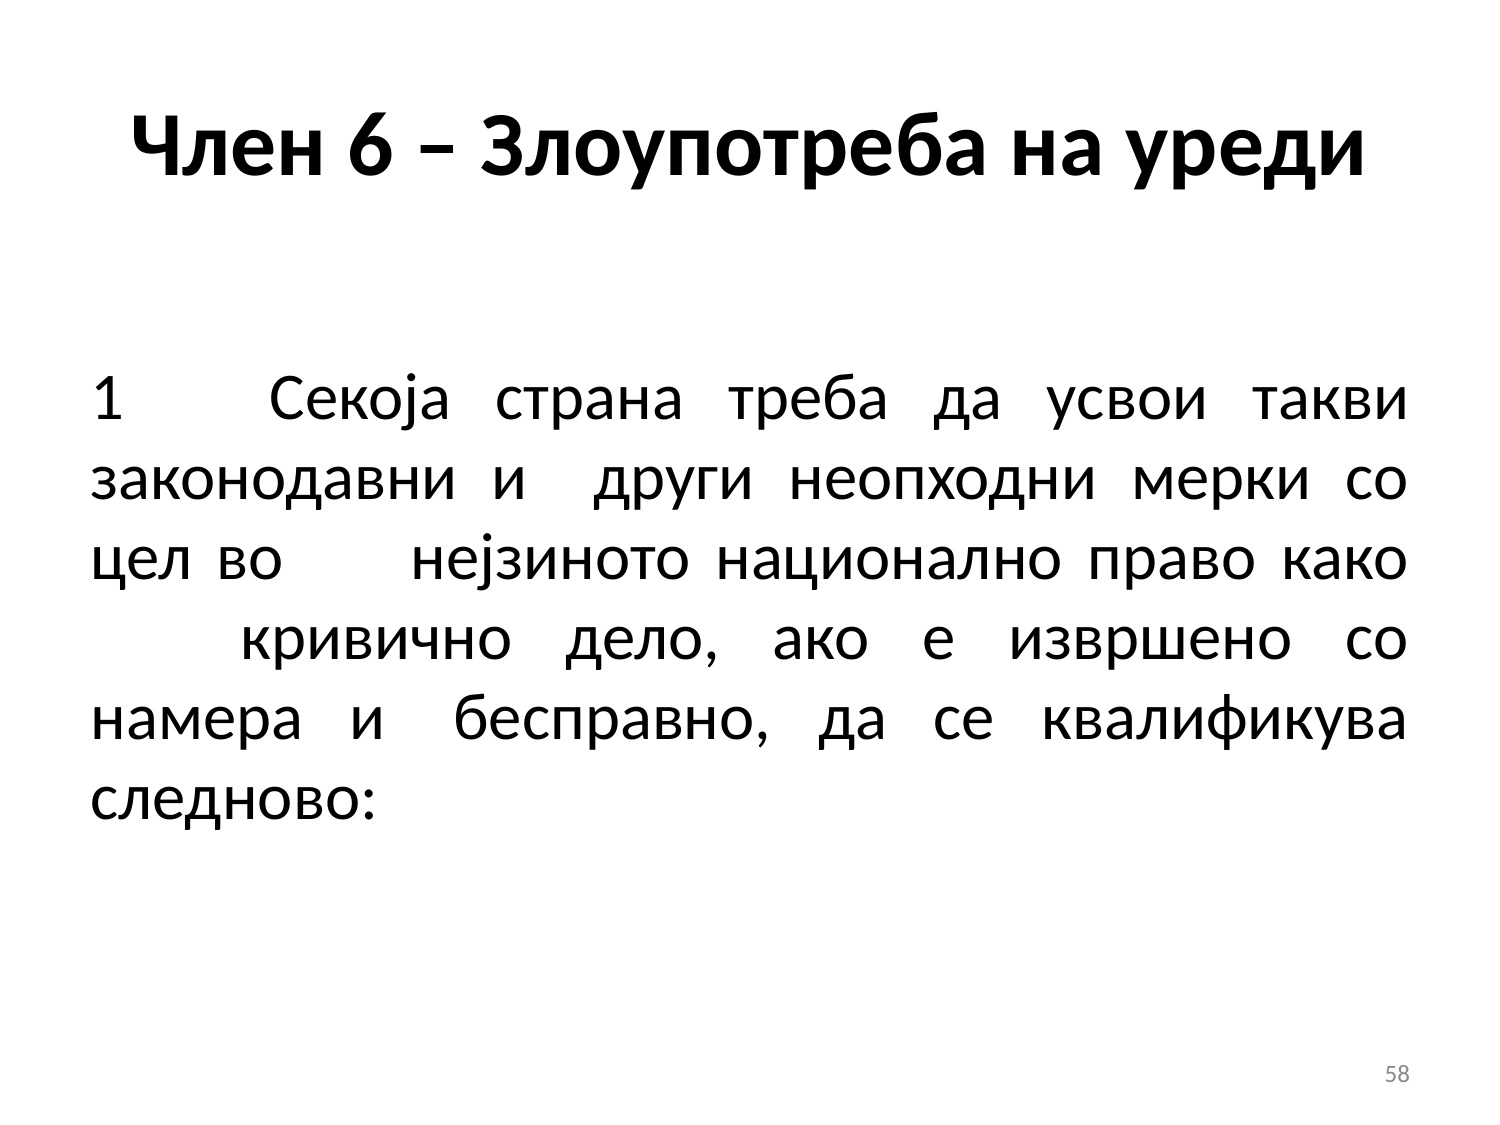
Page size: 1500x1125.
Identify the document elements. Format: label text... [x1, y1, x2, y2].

list 1 Секоја страна треба да усвои такви законодавни и други неопходни мерки со цел во нејзиното национално право како кривично дело, ако е извршено со намера и бесправно, да се квалификува следново: [75, 345, 1425, 829]
title Член 6 – Злоупотреба на уреди [75, 45, 1425, 233]
slide_number 58 [1074, 1042, 1425, 1103]
